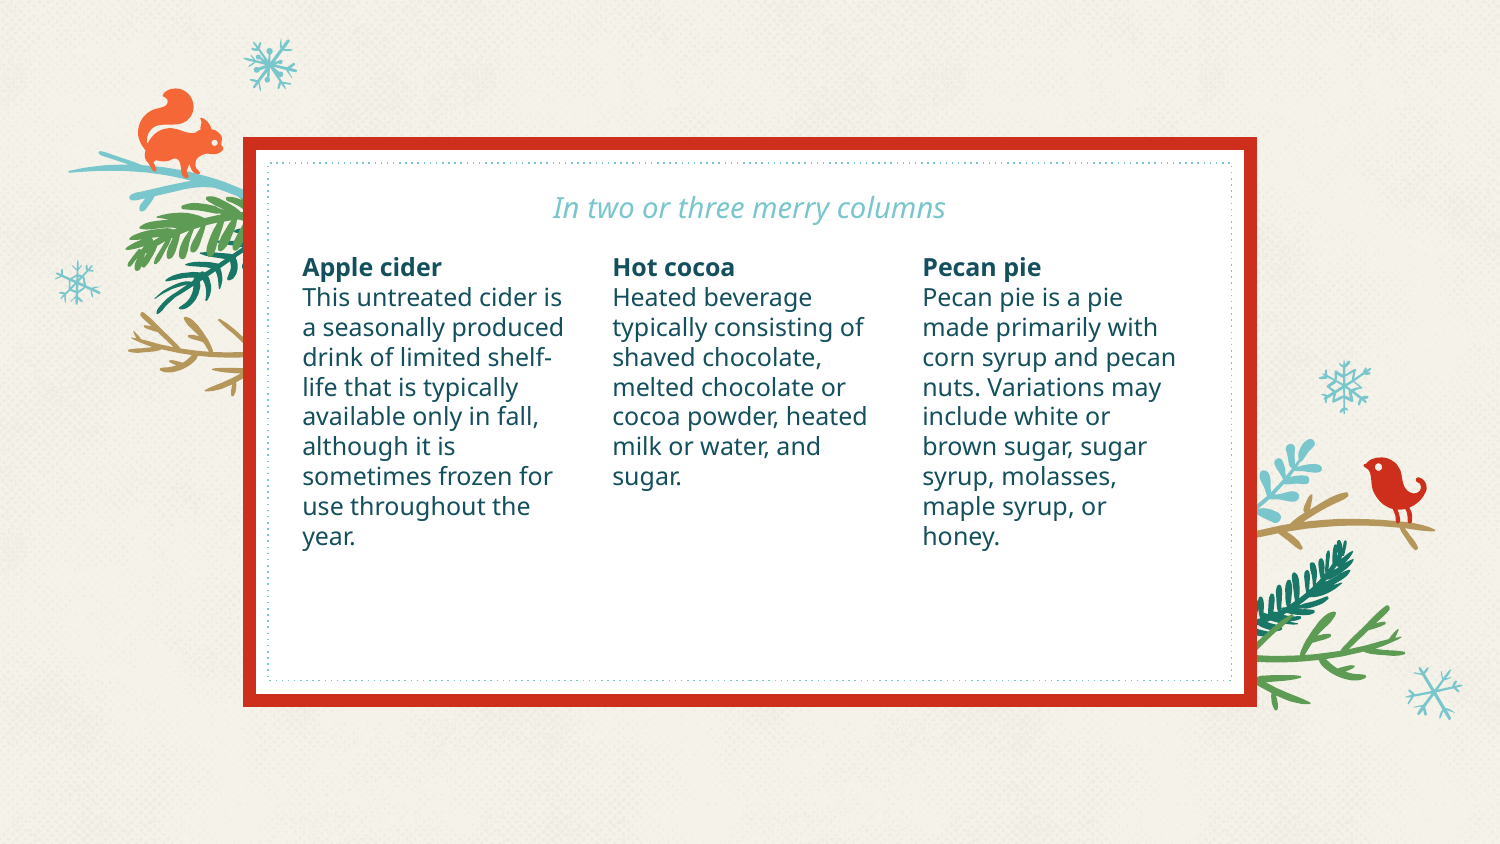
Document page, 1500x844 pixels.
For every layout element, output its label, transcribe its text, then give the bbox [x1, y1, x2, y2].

title In two or three merry columns [304, 174, 1196, 249]
picture [0, 0, 1500, 844]
list Pecan pie Pecan pie is a pie made primarily with corn syrup and pecan nuts. Variations may include white or brown sugar, sugar syrup, molasses, maple syrup, or honey. [907, 236, 1203, 618]
list Hot cocoa Heated beverage typically consisting of shaved chocolate, melted chocolate or cocoa powder, heated milk or water, and sugar. [597, 236, 893, 618]
list Apple cider This untreated cider is a seasonally produced drink of limited shelf-life that is typically available only in fall, although it is sometimes frozen for use throughout the year. [287, 236, 583, 618]
